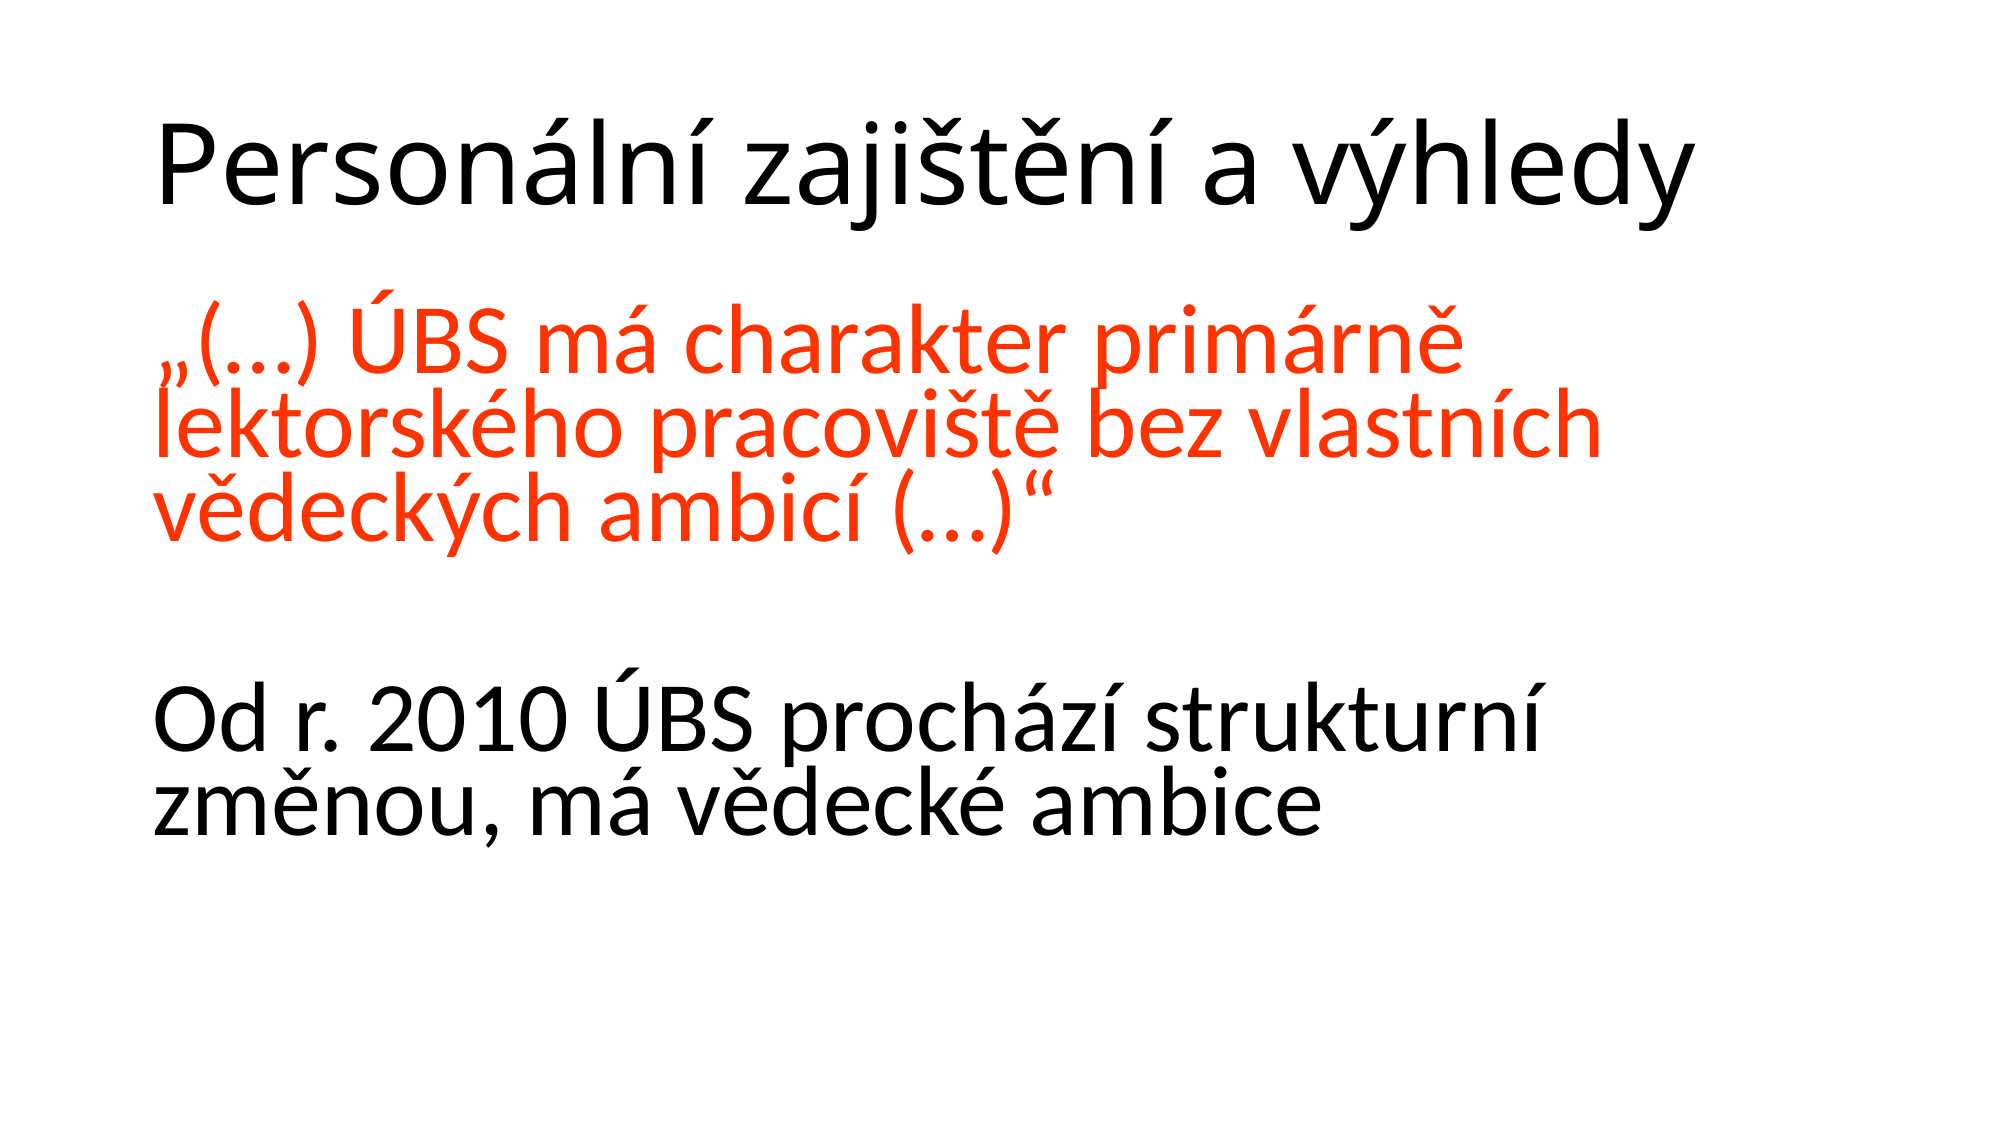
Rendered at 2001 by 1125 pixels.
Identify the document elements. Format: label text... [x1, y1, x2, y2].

title Personální zajištění a výhledy [137, 59, 1863, 278]
list „(…) ÚBS má charakter primárně lektorského pracoviště bez vlastních vědeckých ambicí (…)“ Od r. 2010 ÚBS prochází strukturní změnou, má vědecké ambice [137, 299, 1863, 1014]
